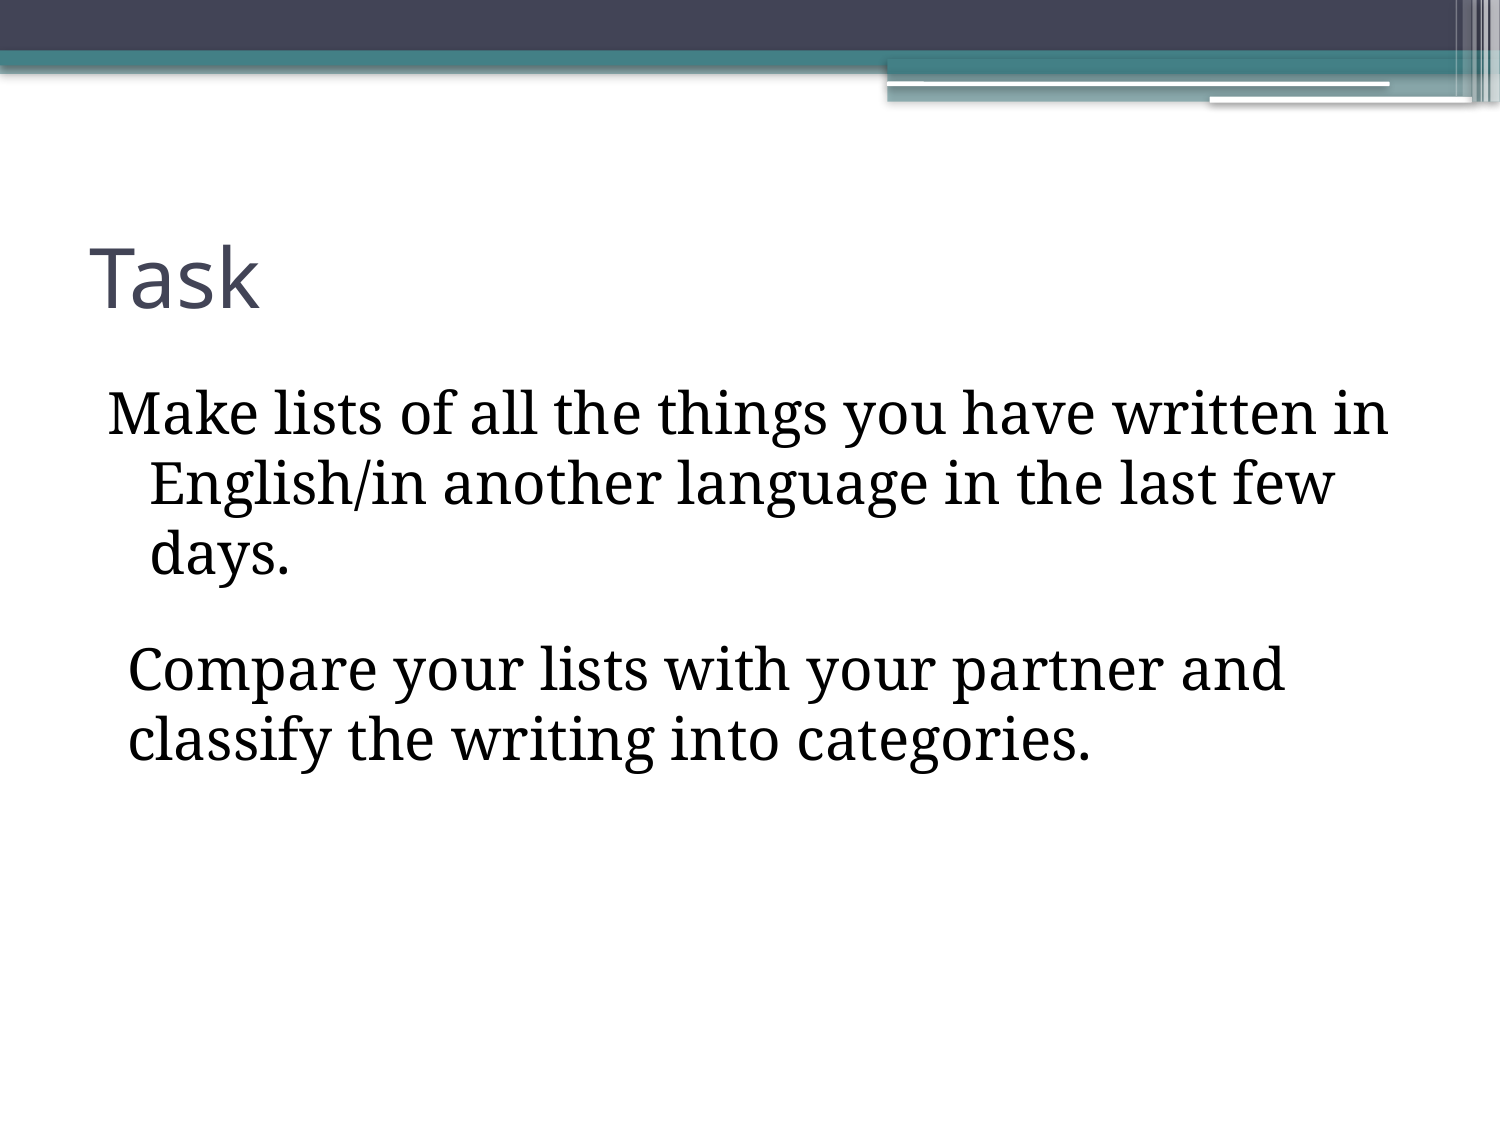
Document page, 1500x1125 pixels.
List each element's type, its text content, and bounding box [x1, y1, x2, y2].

title Task [75, 187, 1425, 363]
list Make lists of all the things you have written in English/in another language in the last few days. [75, 368, 1425, 550]
text_box Compare your lists with your partner and classify the writing into categories. [112, 624, 1375, 780]
